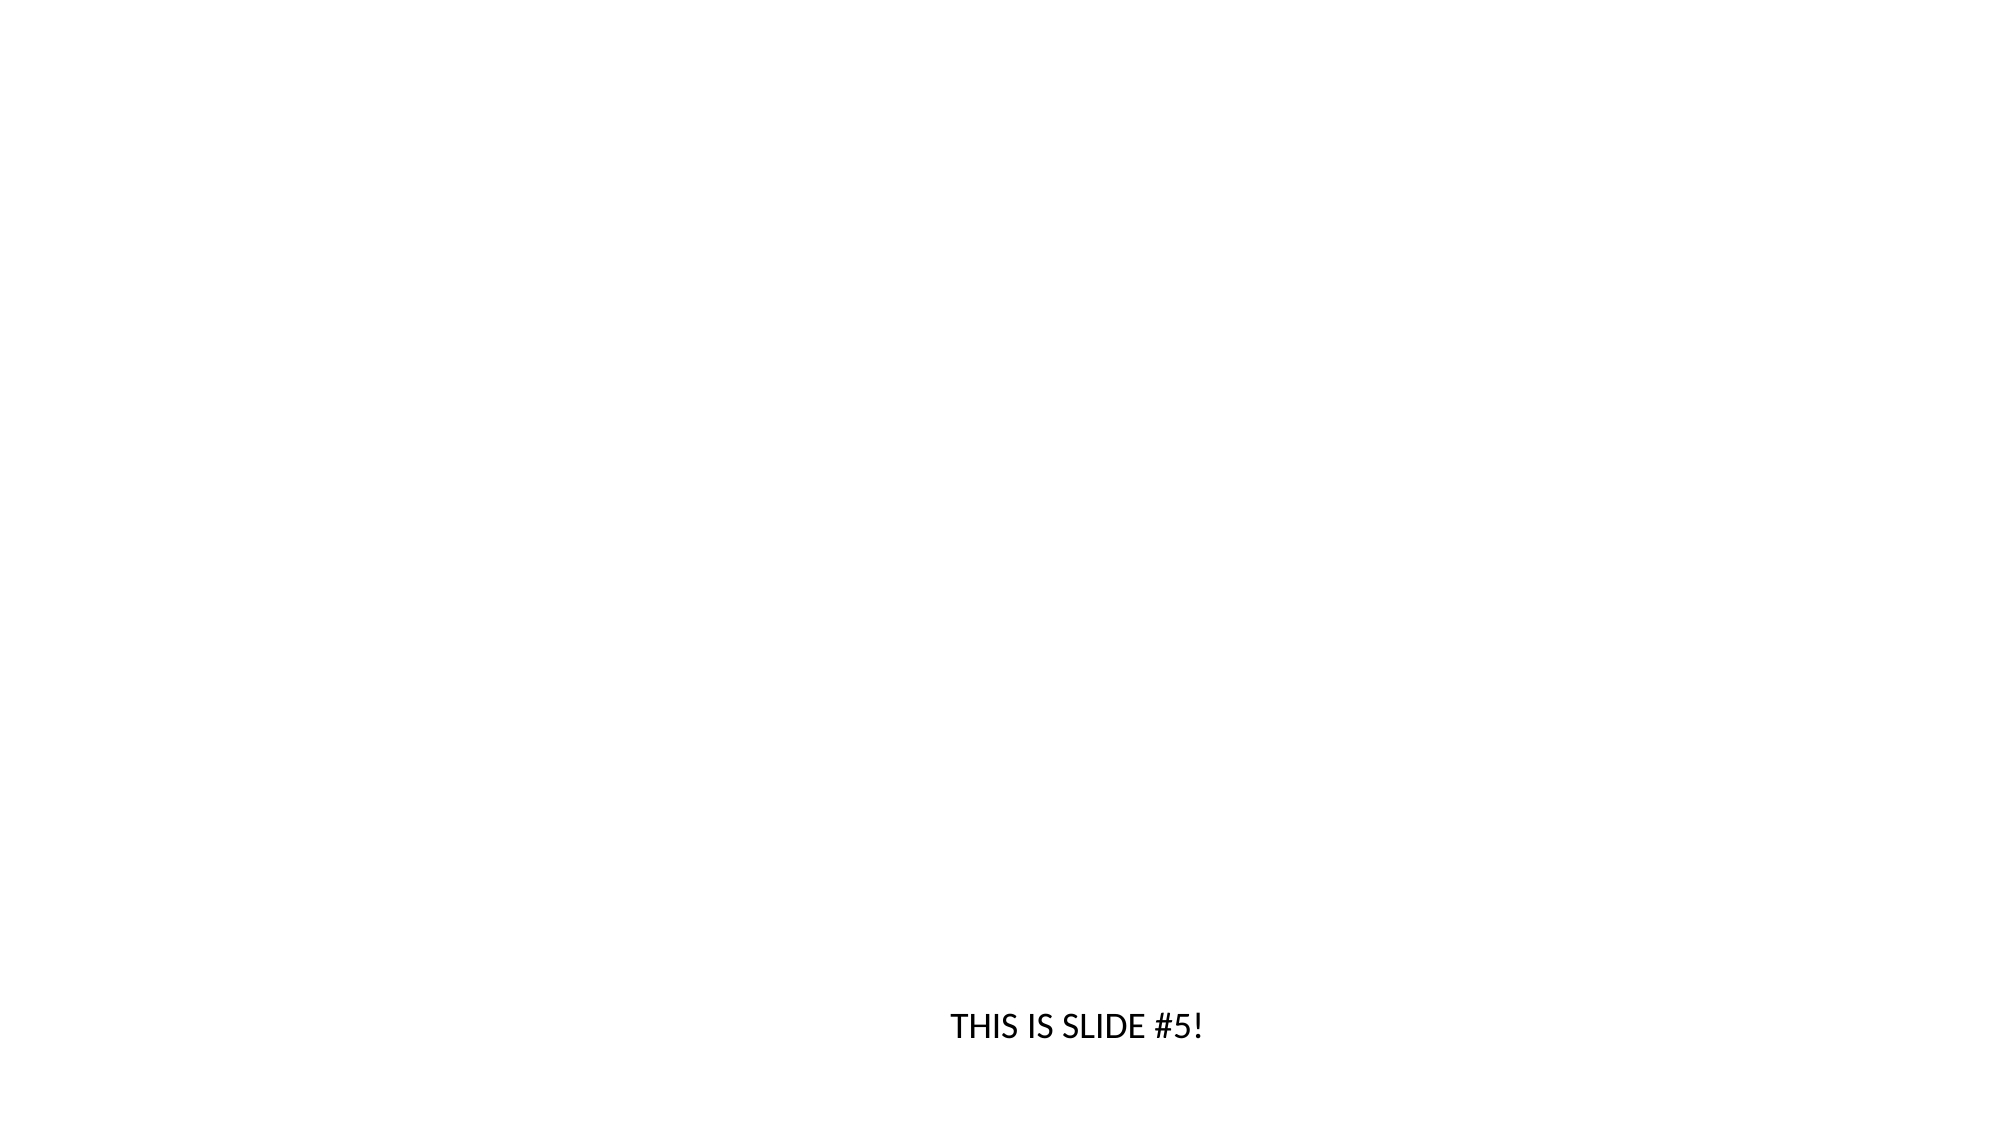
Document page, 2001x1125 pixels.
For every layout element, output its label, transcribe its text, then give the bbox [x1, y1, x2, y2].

text_box THIS IS SLIDE #5! [935, 993, 1887, 1054]
